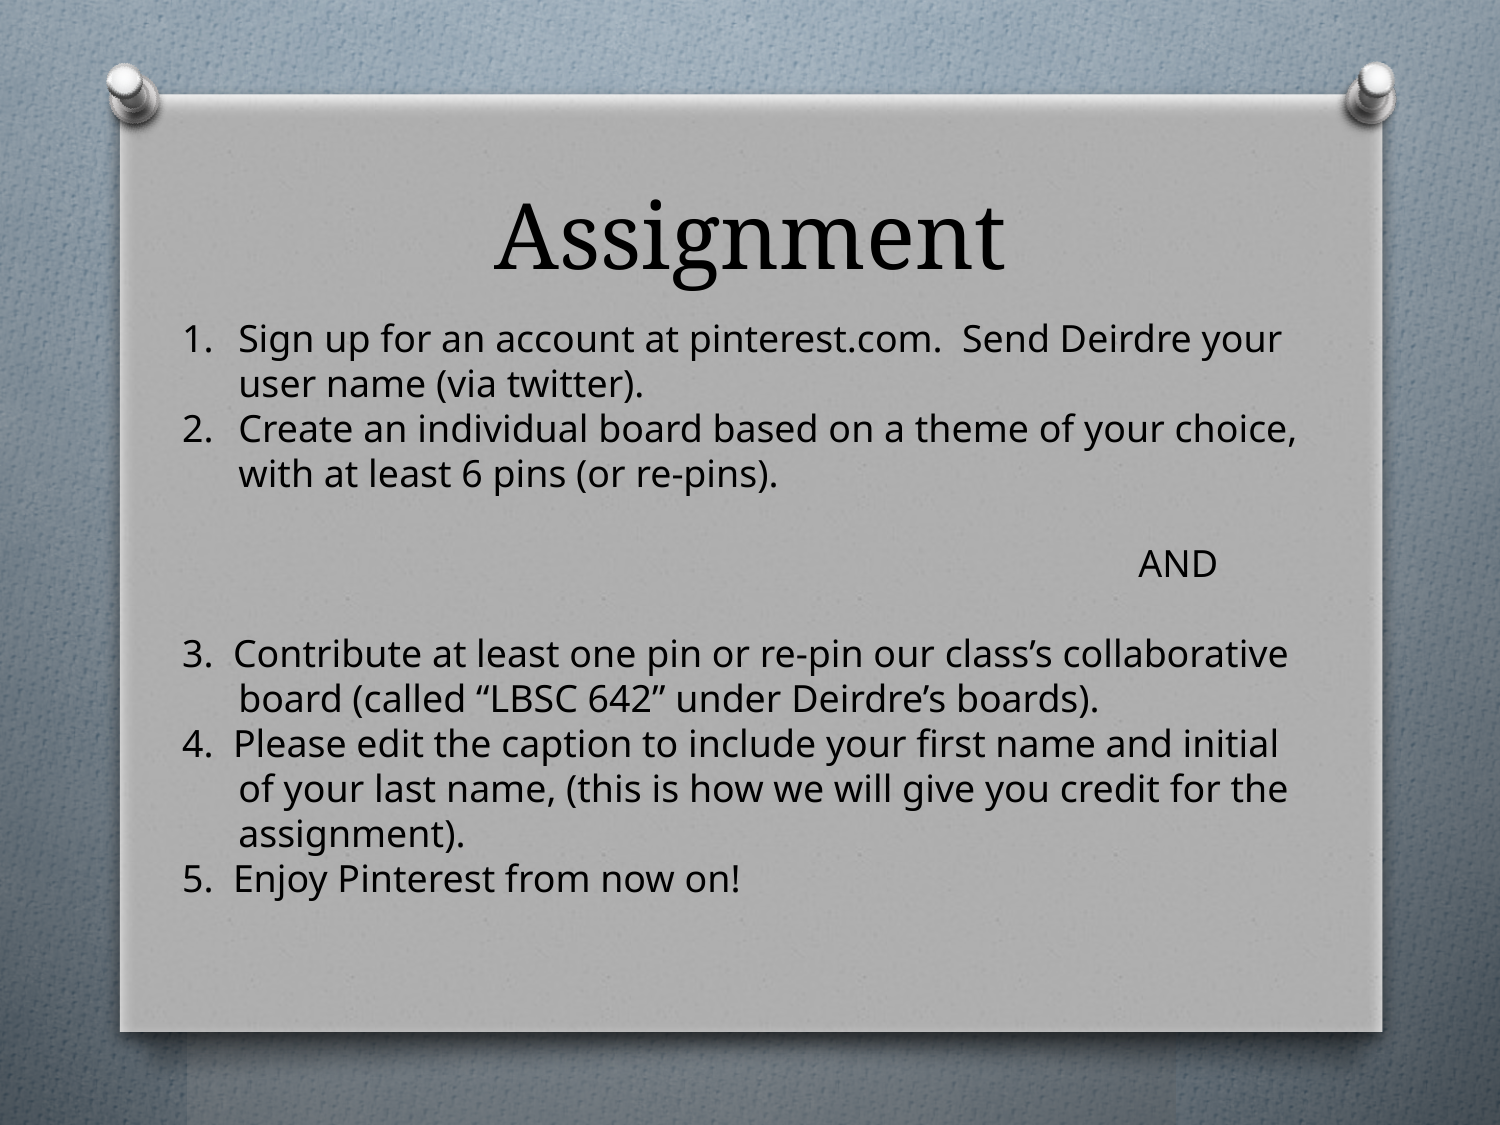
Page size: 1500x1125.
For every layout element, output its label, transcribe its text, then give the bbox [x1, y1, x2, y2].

text_box Sign up for an account at pinterest.com. Send Deirdre your user name (via twitter). Create an individual board based on a theme of your choice, with at least 6 pins (or re-pins). AND 3. Contribute at least one pin or re-pin our class’s collaborative board (called “LBSC 642” under Deirdre’s boards). 4. Please edit the caption to include your first name and initial of your last name, (this is how we will give you credit for the assignment). 5. Enjoy Pinterest from now on! [167, 307, 1323, 1043]
title Assignment [179, 134, 1323, 307]
picture [1317, 35, 1439, 156]
picture [75, 29, 198, 153]
